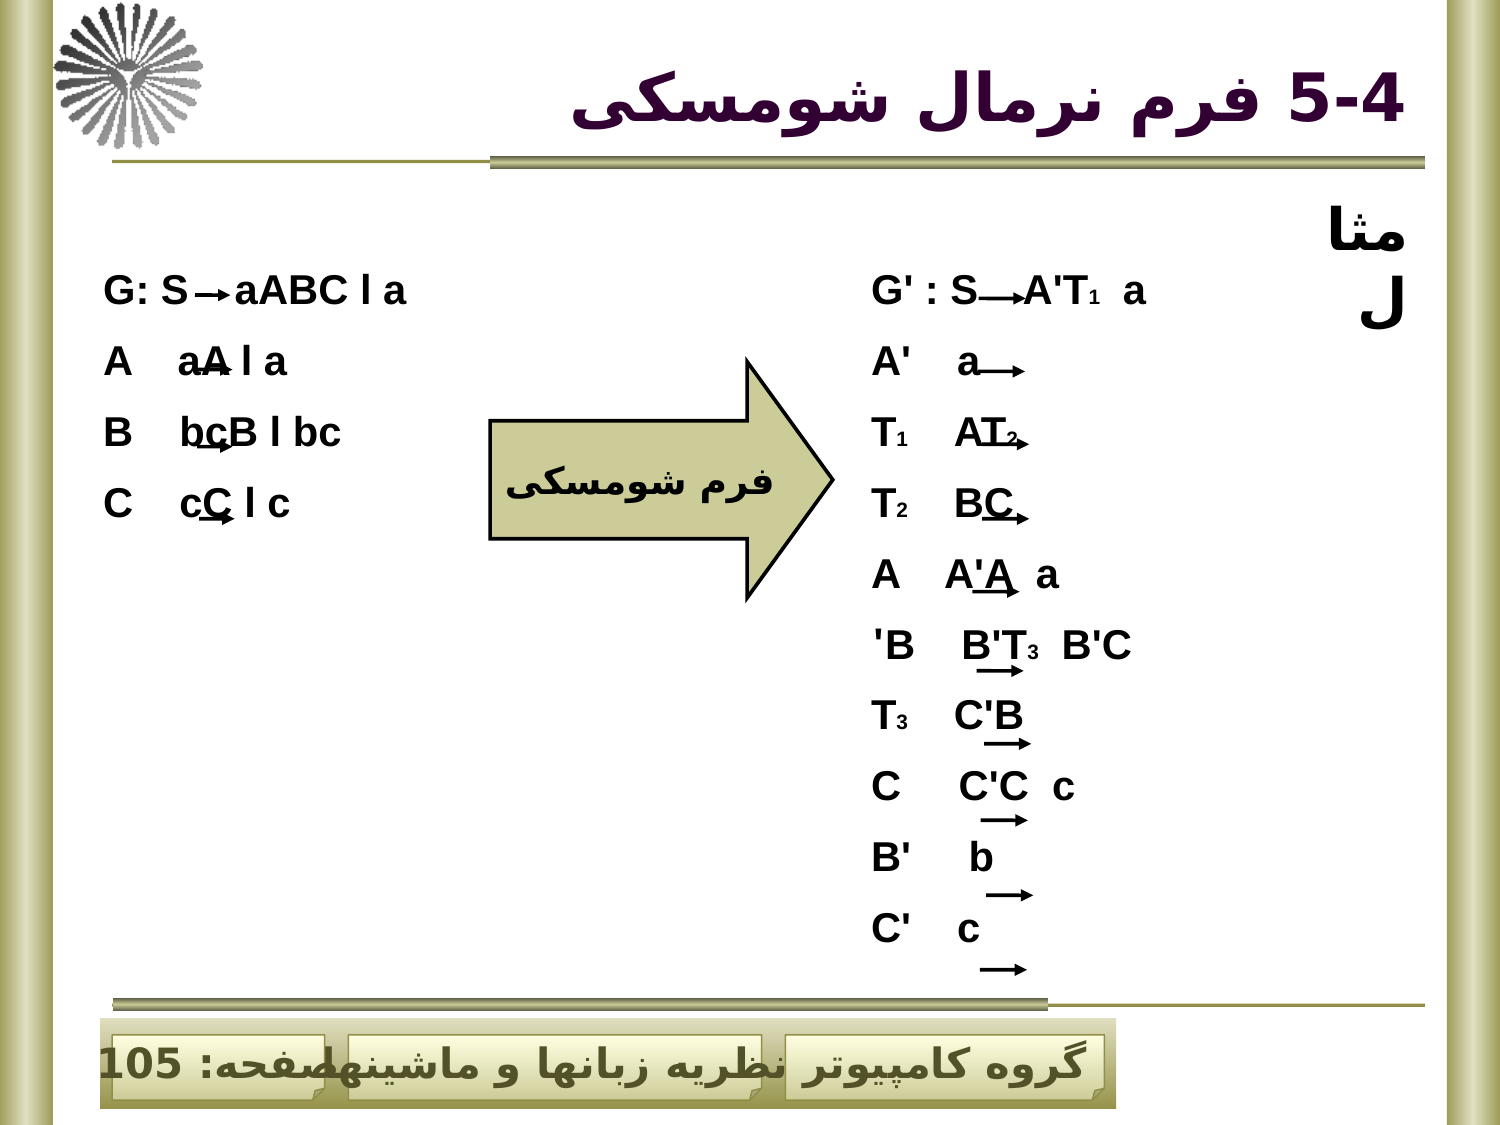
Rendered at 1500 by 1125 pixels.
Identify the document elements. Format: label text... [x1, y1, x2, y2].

text_box فرم شومسکی [579, 361, 833, 598]
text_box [88, 255, 574, 546]
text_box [855, 255, 1270, 996]
title 5-4 فرم نرمال شومسکی [147, 42, 1423, 147]
text_box مثال [1281, 184, 1424, 340]
